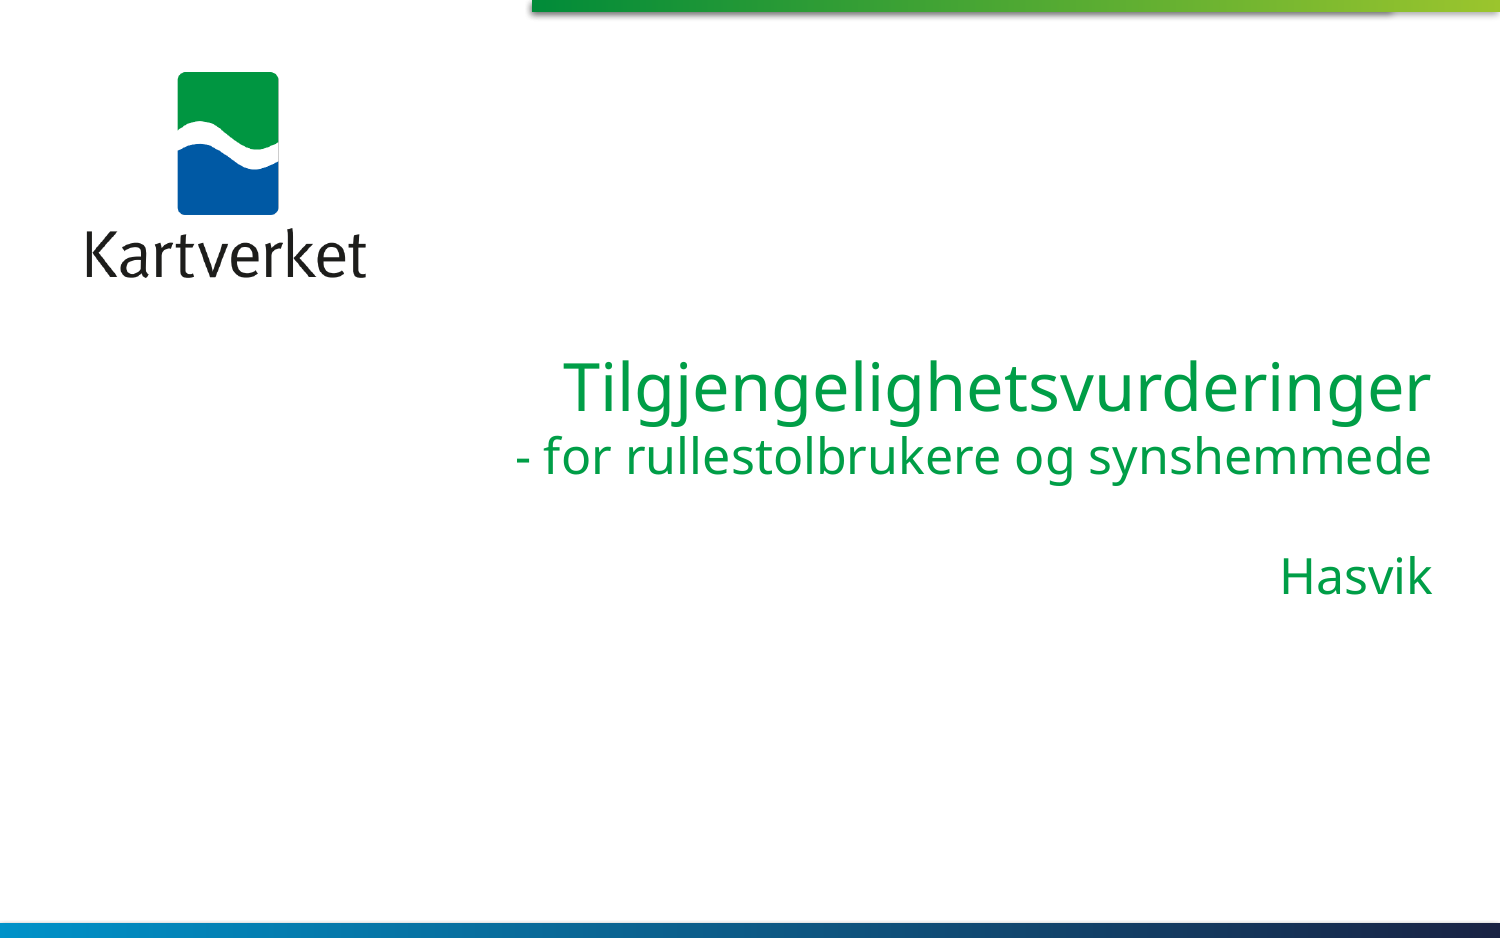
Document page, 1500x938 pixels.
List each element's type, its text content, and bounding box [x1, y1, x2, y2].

text_box Tilgjengelighetsvurderinger - for rullestolbrukere og synshemmede Hasvik [66, 337, 1449, 613]
